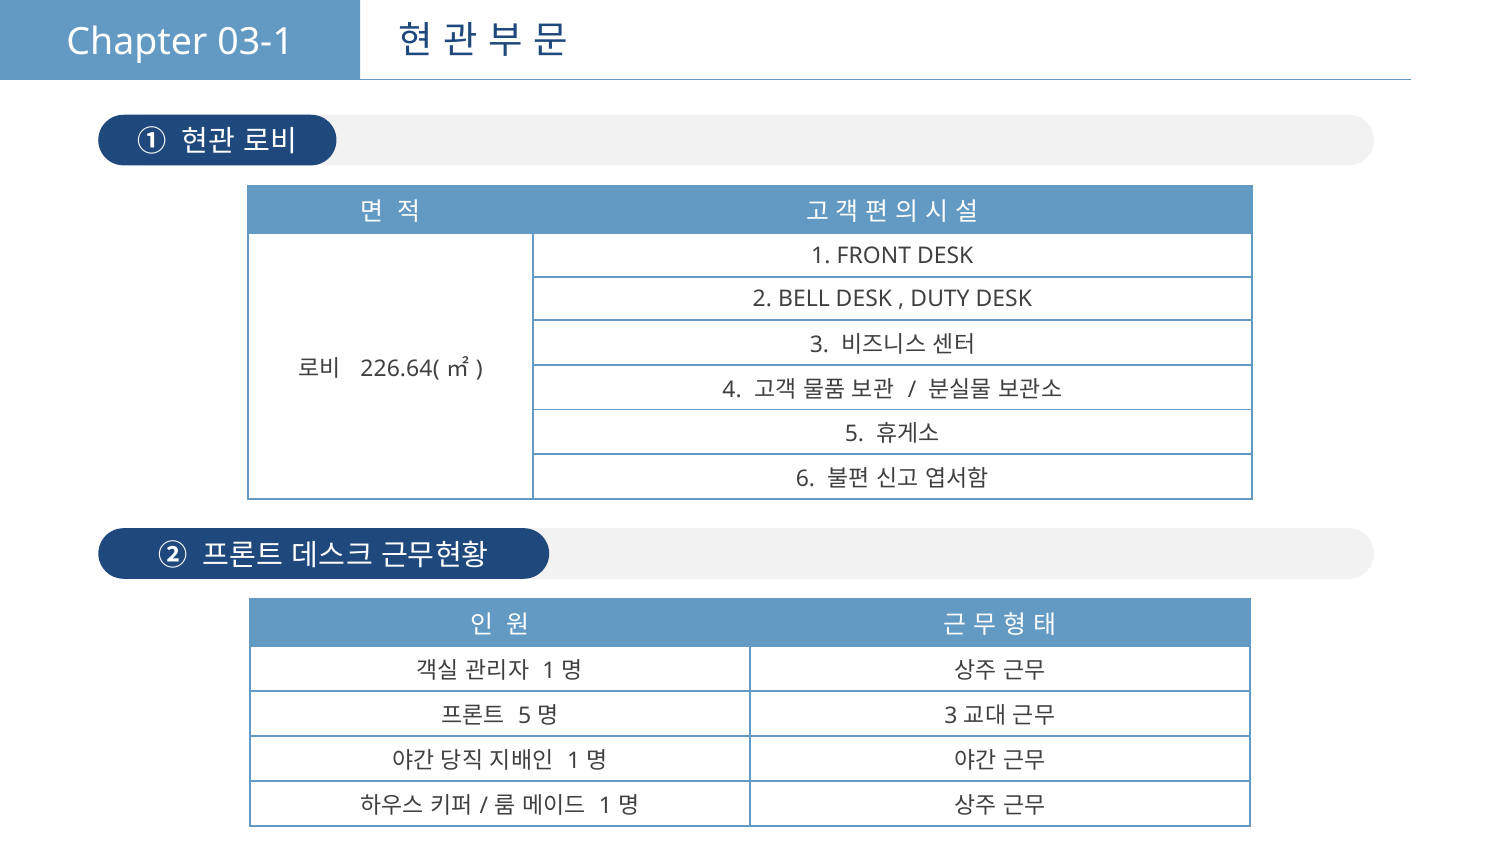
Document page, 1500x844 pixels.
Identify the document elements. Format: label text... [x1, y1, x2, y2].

text_box 현 관 부 문 [383, 8, 583, 69]
table_cell 4. 고객 물품 보관 / 분실물 보관소 [534, 366, 1251, 409]
table_cell 객실 관리자 1명 [251, 647, 749, 690]
table_cell 3. 비즈니스 센터 [534, 321, 1251, 364]
table_cell 로비 226.64(㎡) [249, 234, 532, 498]
table_cell 2. BELL DESK , DUTY DESK [534, 278, 1251, 319]
table_cell 3교대 근무 [751, 692, 1249, 735]
table_header 인 원 [251, 600, 749, 646]
table_cell 상주 근무 [751, 782, 1249, 825]
table_header 고 객 편 의 시 설 [534, 186, 1251, 232]
table_cell 5. 휴게소 [534, 410, 1251, 453]
text_box ② 프론트 데스크 근무현황 [96, 526, 552, 581]
table_cell 1. FRONT DESK [534, 234, 1251, 276]
table_cell 6. 불편 신고 엽서함 [534, 455, 1251, 498]
text_box ① 현관 로비 [96, 112, 339, 168]
table_cell 야간 근무 [751, 737, 1249, 780]
table_header 면 적 [249, 186, 532, 232]
table_cell 하우스 키퍼/룸 메이드 1명 [251, 782, 749, 825]
table_cell 상주 근무 [751, 647, 1249, 690]
text_box [316, 112, 1377, 168]
text_box Chapter 03-1 [0, 0, 362, 78]
table_cell 프론트 5명 [251, 692, 749, 735]
table_header 근 무 형 태 [751, 600, 1249, 646]
table_cell 야간 당직 지배인 1명 [251, 737, 749, 780]
text_box [531, 526, 1377, 581]
